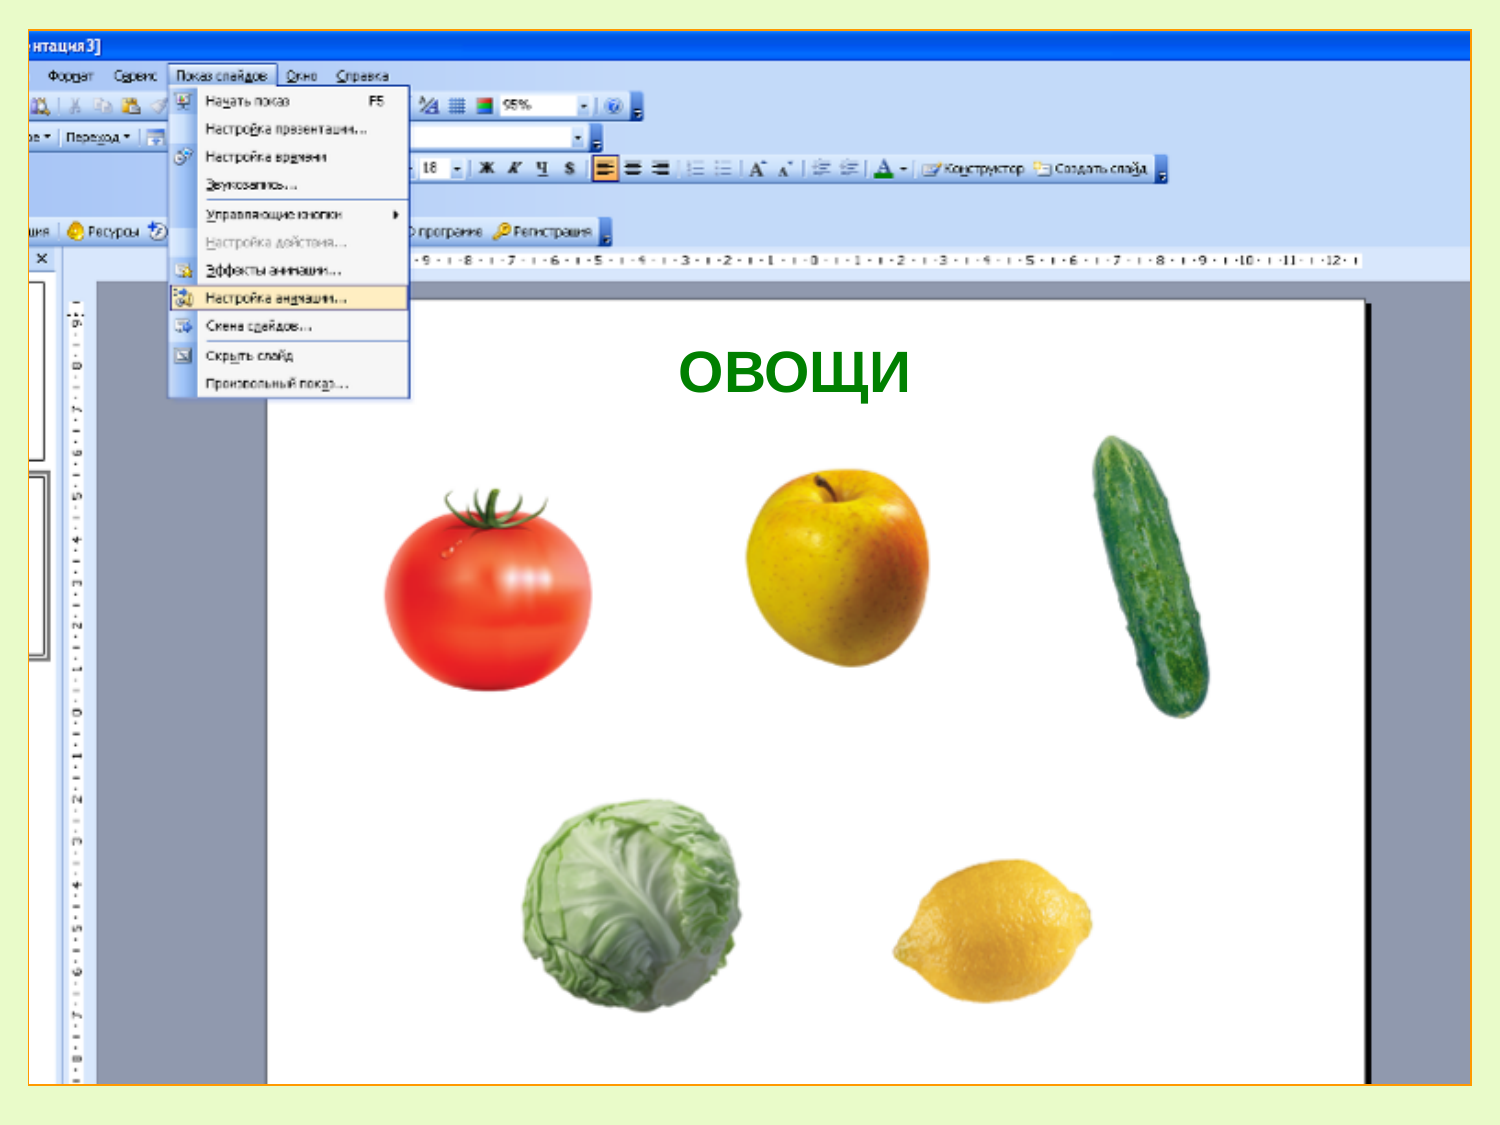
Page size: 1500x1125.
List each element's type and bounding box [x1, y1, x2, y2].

text_box [29, 30, 1471, 1085]
